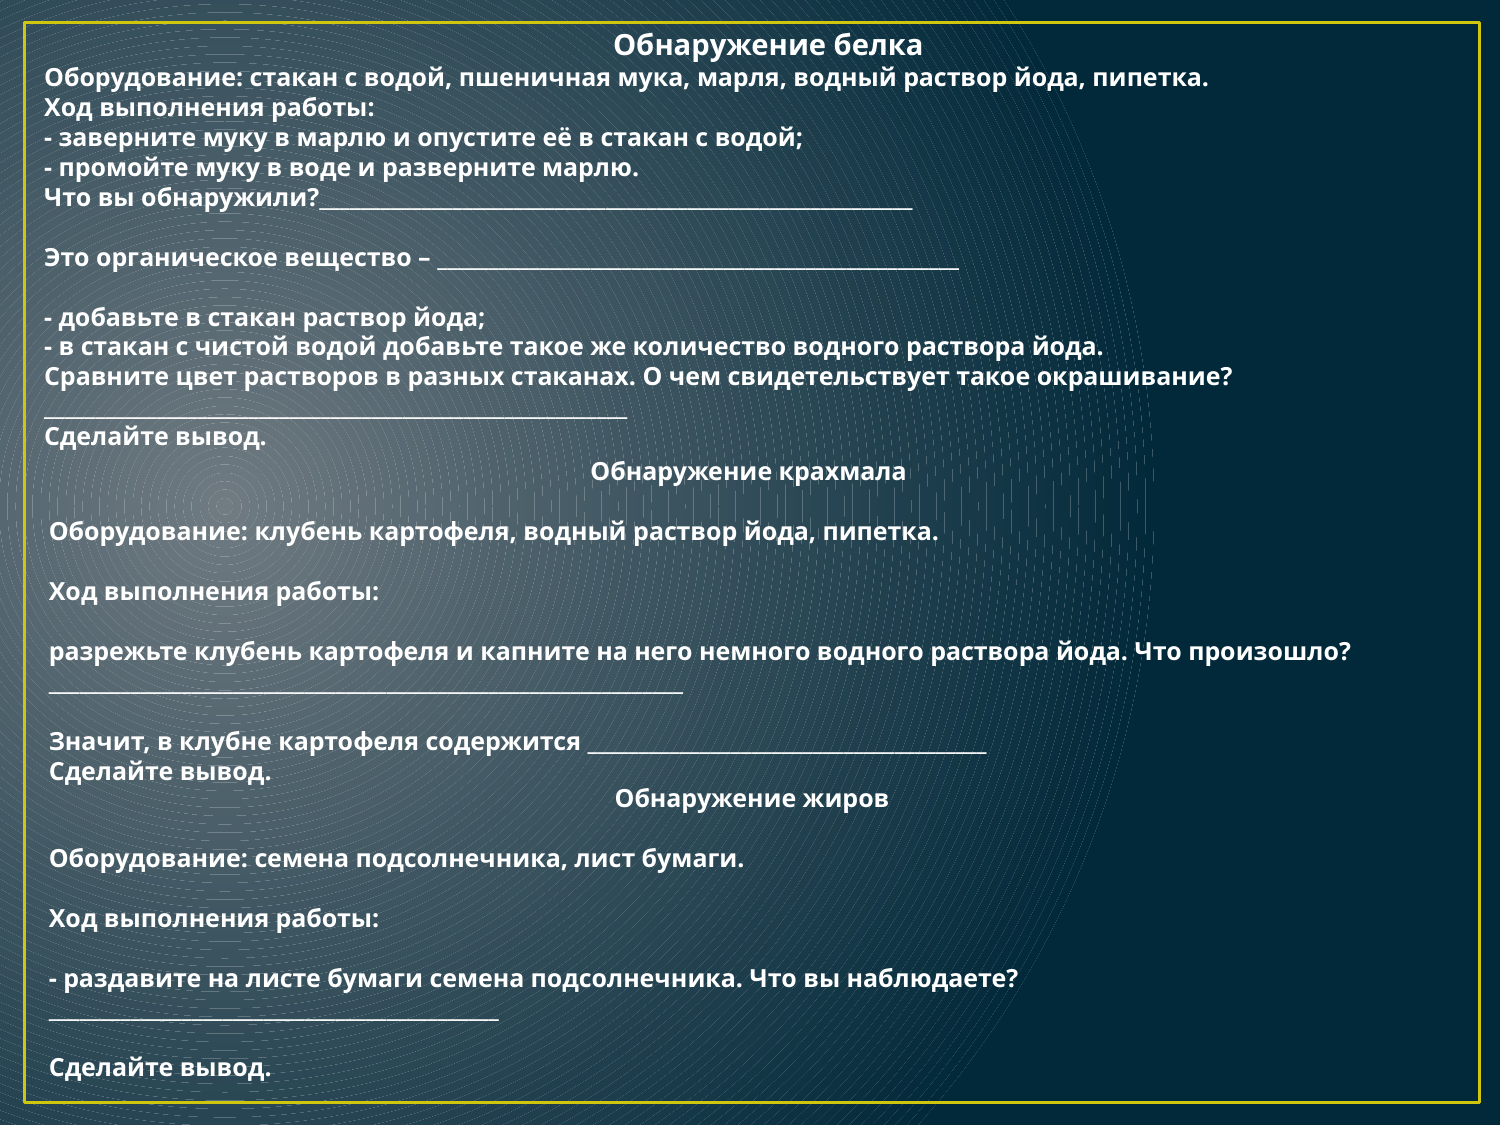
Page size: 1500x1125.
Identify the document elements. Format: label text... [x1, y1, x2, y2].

text_box Обнаружение жиров Оборудование: семена подсолнечника, лист бумаги. Ход выполнения работы: - раздавите на листе бумаги семена подсолнечника. Что вы наблюдаете? ____________________________________________ Сделайте вывод. [34, 775, 1471, 1090]
text_box Обнаружение крахмала Оборудование: клубень картофеля, водный раствор йода, пипетка. Ход выполнения работы: разрежьте клубень картофеля и капните на него немного водного раствора йода. Что произошло?______________________________________________________________ Значит, в клубне картофеля содержится _______________________________________ Сделайте вывод. [34, 448, 1464, 775]
text_box Обнаружение белка Оборудование: стакан с водой, пшеничная мука, марля, водный раствор йода, пипетка. Ход выполнения работы: - заверните муку в марлю и опустите её в стакан с водой; - промойте муку в воде и разверните марлю. Что вы обнаружили?__________________________________________________________ Это органическое вещество – ___________________________________________________ - добавьте в стакан раствор йода; - в стакан с чистой водой добавьте такое же количество водного раствора йода. Сравните цвет растворов в разных стаканах. О чем свидетельствует такое окрашивание?_________________________________________________________ Сделайте вывод. [29, 19, 1500, 459]
